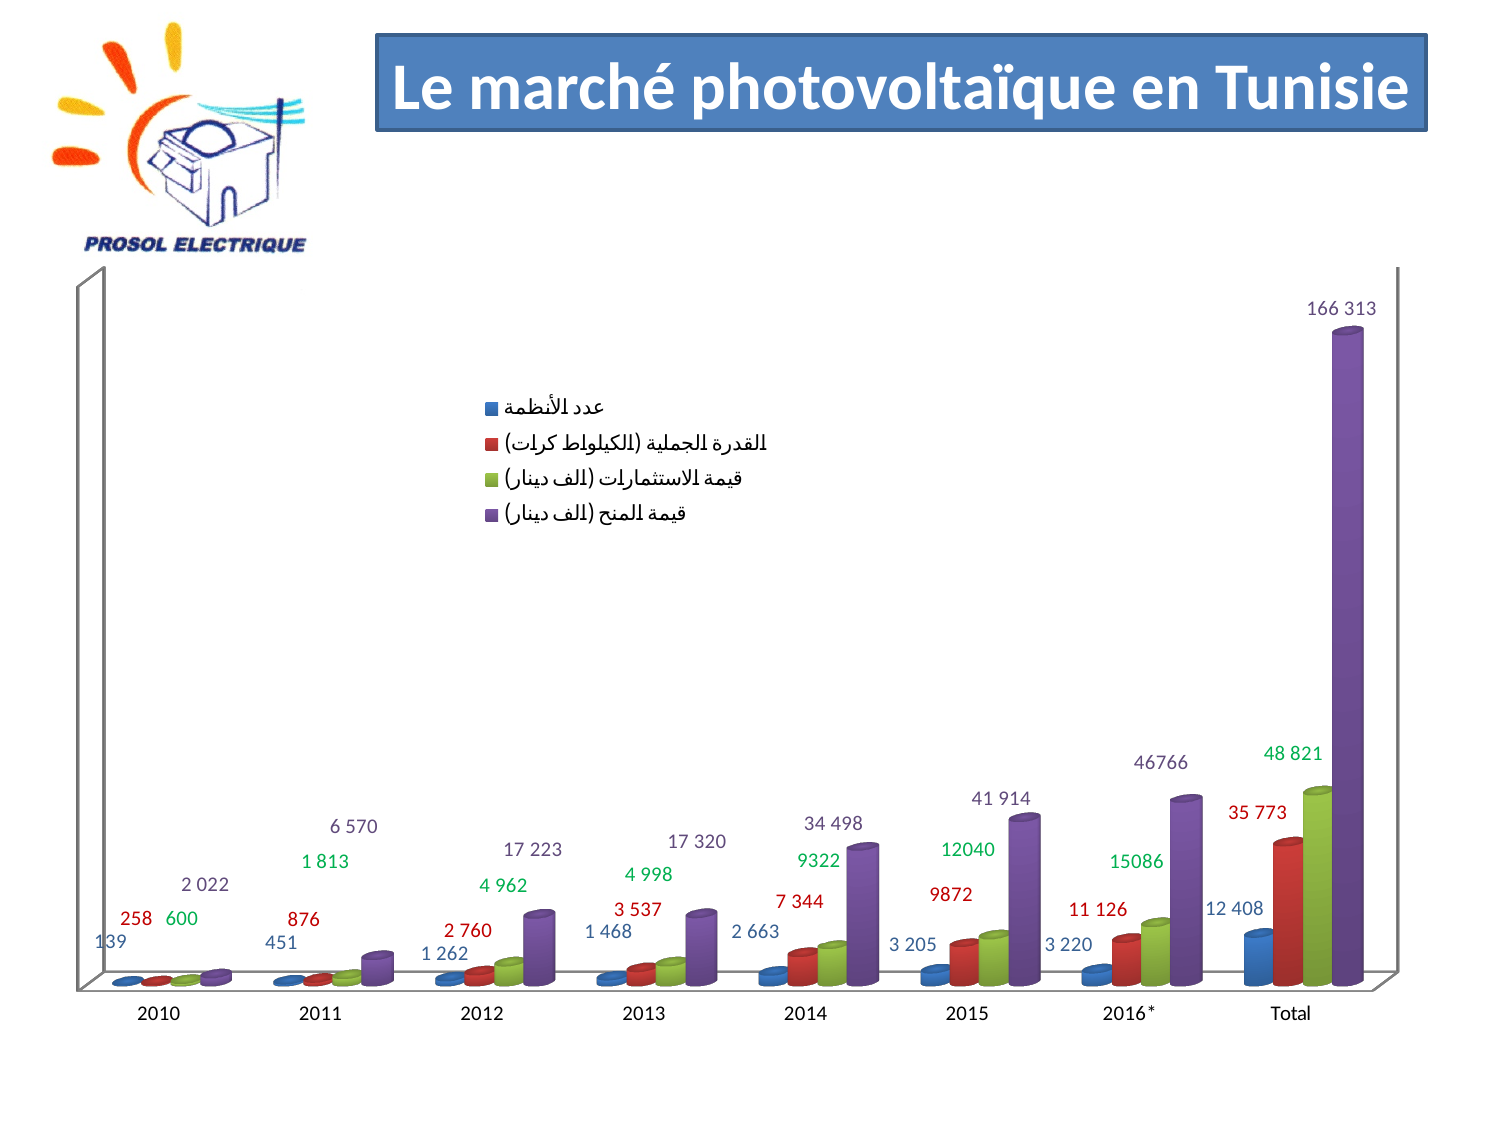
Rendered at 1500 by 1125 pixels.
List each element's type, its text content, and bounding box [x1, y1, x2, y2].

text_box Le marché photovoltaïque en Tunisie [375, 33, 1428, 132]
chart [52, 243, 1459, 1045]
picture [29, 0, 326, 314]
